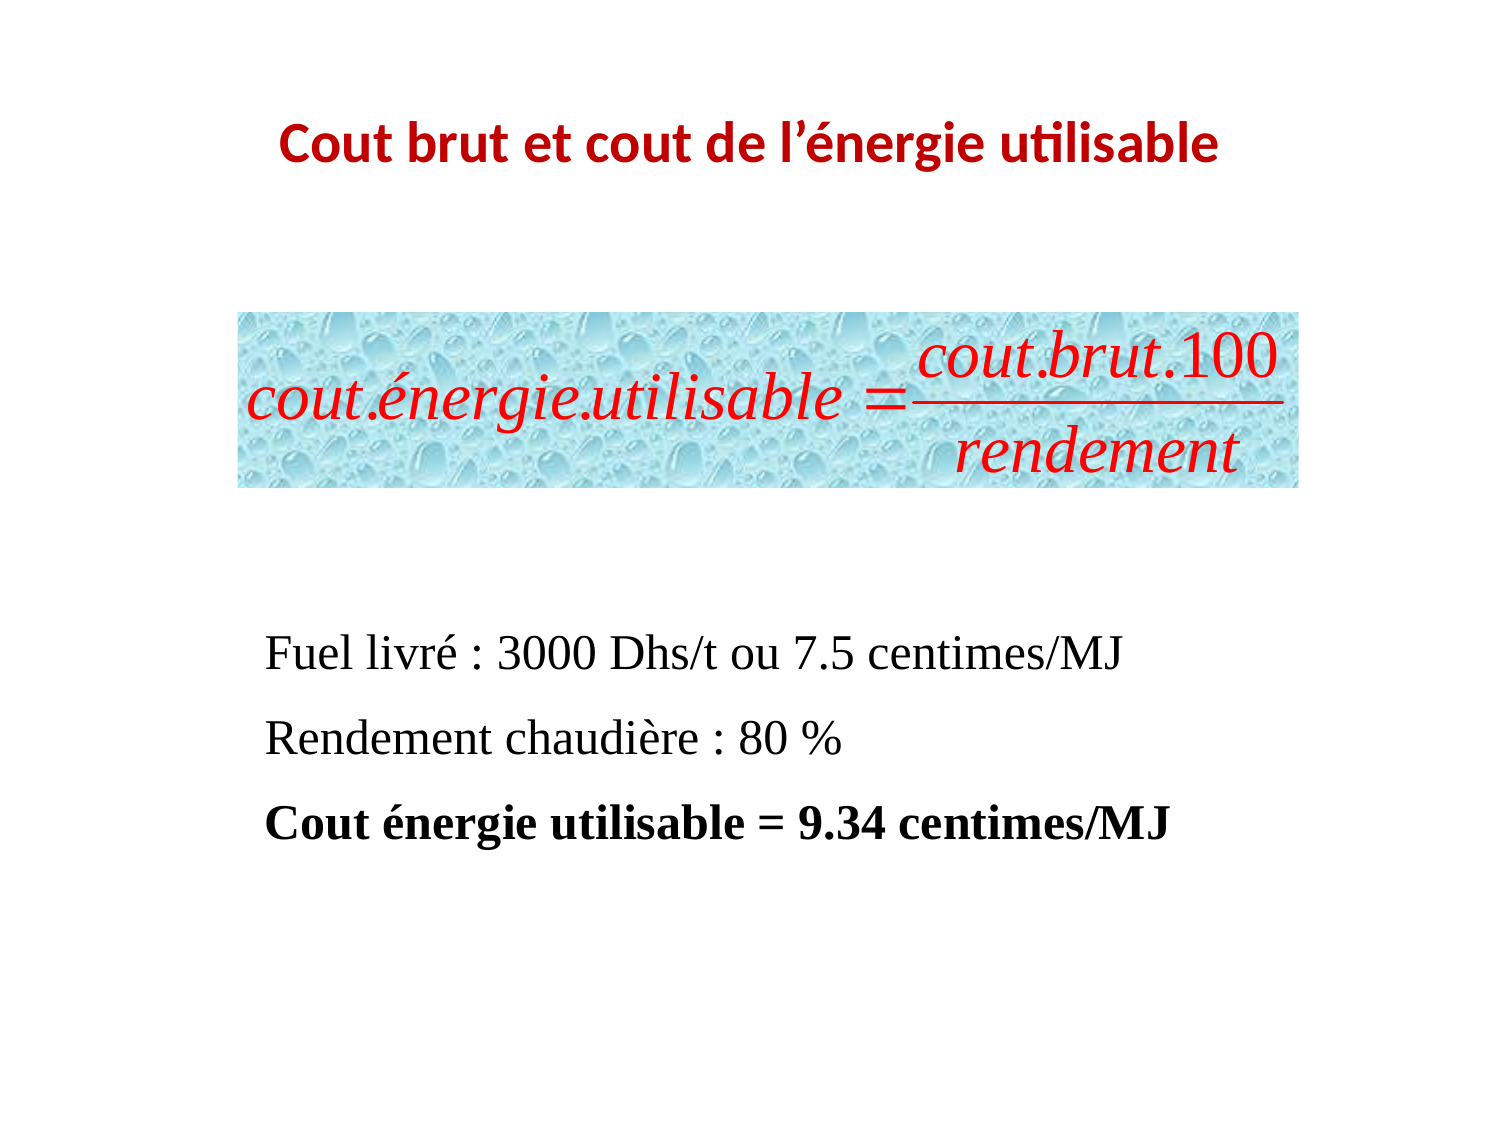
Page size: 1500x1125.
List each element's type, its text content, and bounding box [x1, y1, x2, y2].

text_box Fuel livré : 3000 Dhs/t ou 7.5 centimes/MJ Rendement chaudière : 80 % Cout énergie utilisable = 9.34 centimes/MJ [249, 612, 1375, 858]
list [237, 312, 1299, 488]
title Cout brut et cout de l’énergie utilisable [75, 45, 1425, 233]
